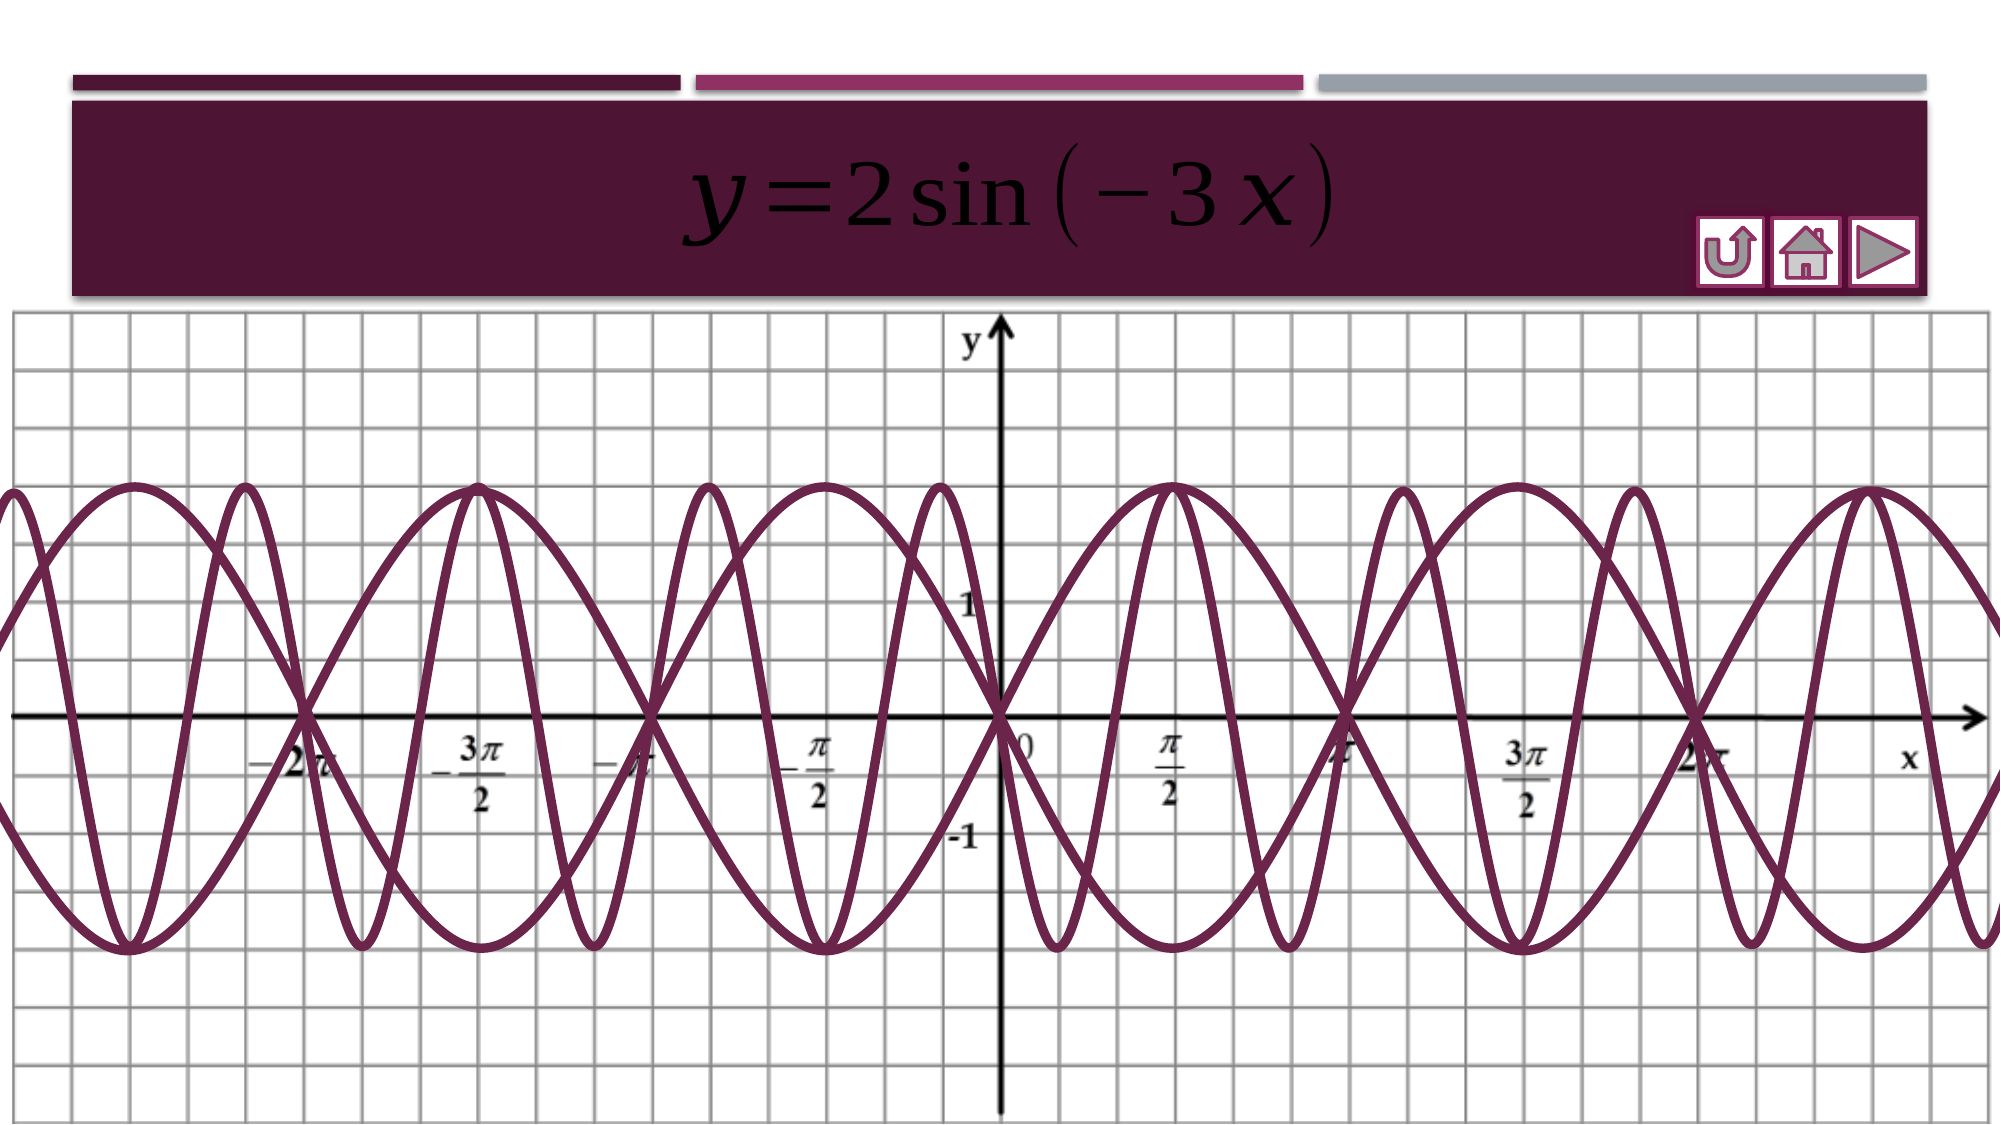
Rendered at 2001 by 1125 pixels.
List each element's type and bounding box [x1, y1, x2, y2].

picture [10, 953, 2000, 1125]
text_box [1851, 216, 1919, 284]
picture [10, 286, 2000, 486]
text_box [1774, 216, 1842, 284]
text_box [0, 486, 2000, 949]
text_box [1696, 216, 1765, 284]
